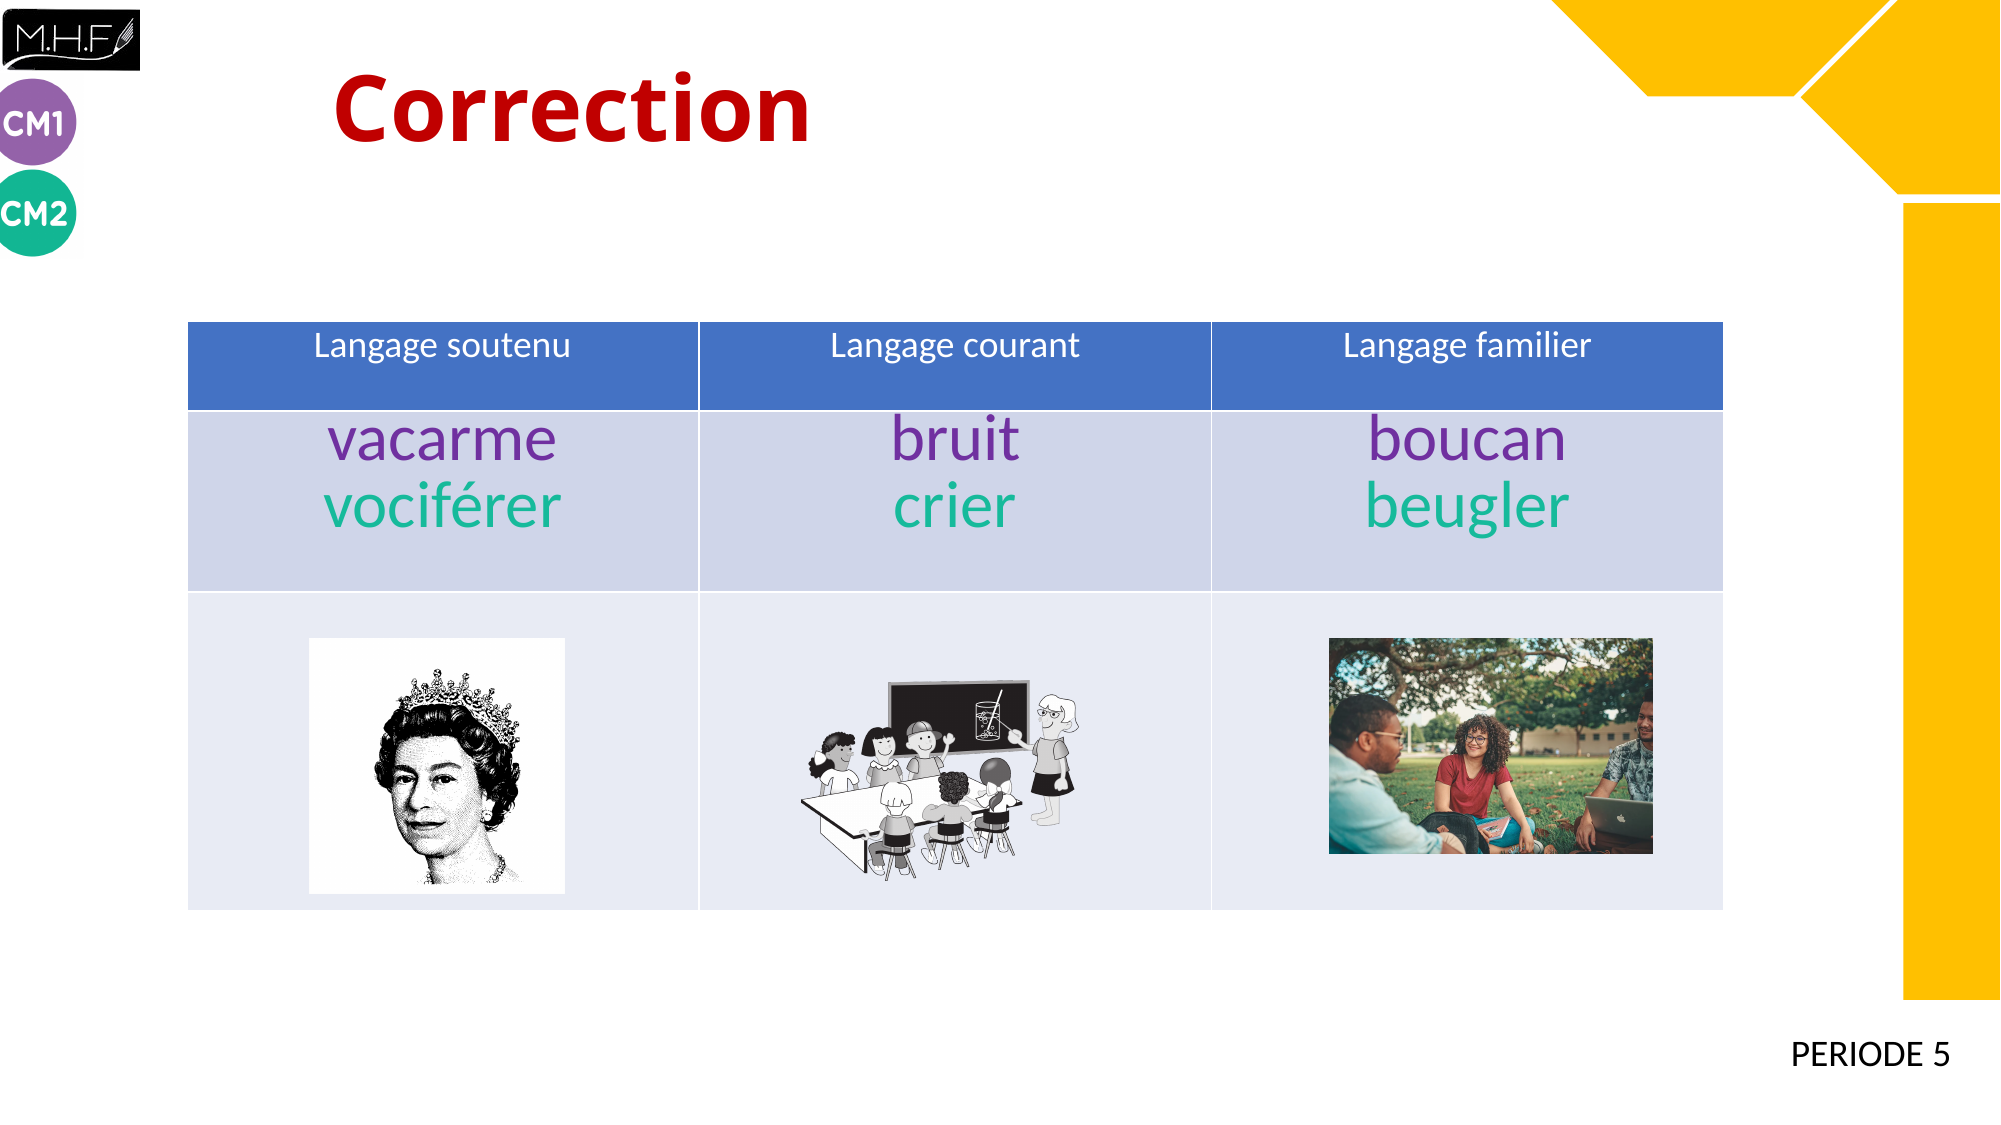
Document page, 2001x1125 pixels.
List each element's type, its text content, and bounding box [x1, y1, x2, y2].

text_box [1902, 202, 2000, 1001]
text_box [1549, 0, 1892, 98]
table_header Langage familier [1212, 322, 1723, 410]
picture [1329, 638, 1653, 854]
title Correction [316, 3, 1863, 221]
text_box PERIODE 5 [1362, 1021, 1967, 1125]
table_cell [700, 593, 1211, 910]
table_header Langage courant [700, 322, 1211, 410]
table_cell [1212, 593, 1723, 910]
picture [0, 7, 140, 259]
table_cell vacarme vociférer [188, 412, 698, 591]
text_box [1799, 0, 2000, 196]
table_cell bruit crier [700, 412, 1211, 591]
table_cell [188, 593, 698, 910]
picture [801, 680, 1079, 881]
table_cell boucan beugler [1212, 412, 1723, 591]
table_header Langage soutenu [188, 322, 698, 410]
picture [309, 638, 565, 894]
